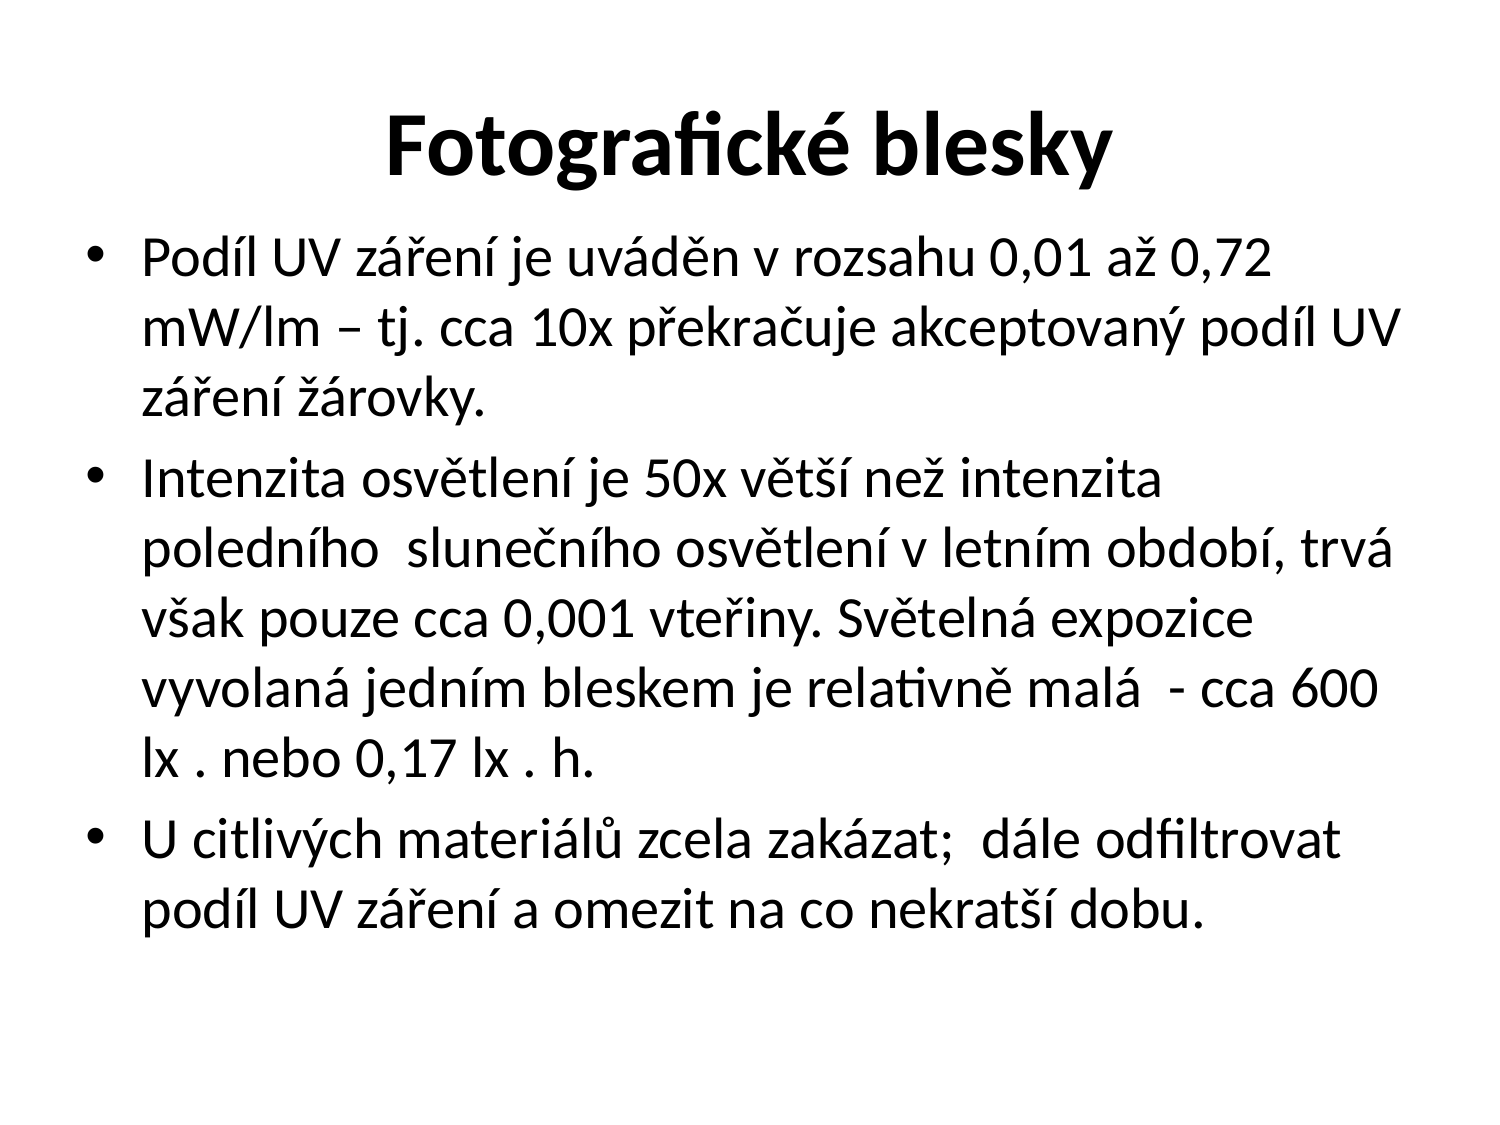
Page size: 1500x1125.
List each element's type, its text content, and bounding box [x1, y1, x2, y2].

title Fotografické blesky [75, 45, 1425, 233]
list Podíl UV záření je uváděn v rozsahu 0,01 až 0,72 mW/lm – tj. cca 10x překračuje akceptovaný podíl UV záření žárovky. Intenzita osvětlení je 50x větší než intenzita poledního slunečního osvětlení v letním období, trvá však pouze cca 0,001 vteřiny. Světelná expozice vyvolaná jedním bleskem je relativně malá - cca 600 lx . nebo 0,17 lx . h. U citlivých materiálů zcela zakázat; dále odfiltrovat podíl UV záření a omezit na co nekratší dobu. [70, 210, 1421, 954]
